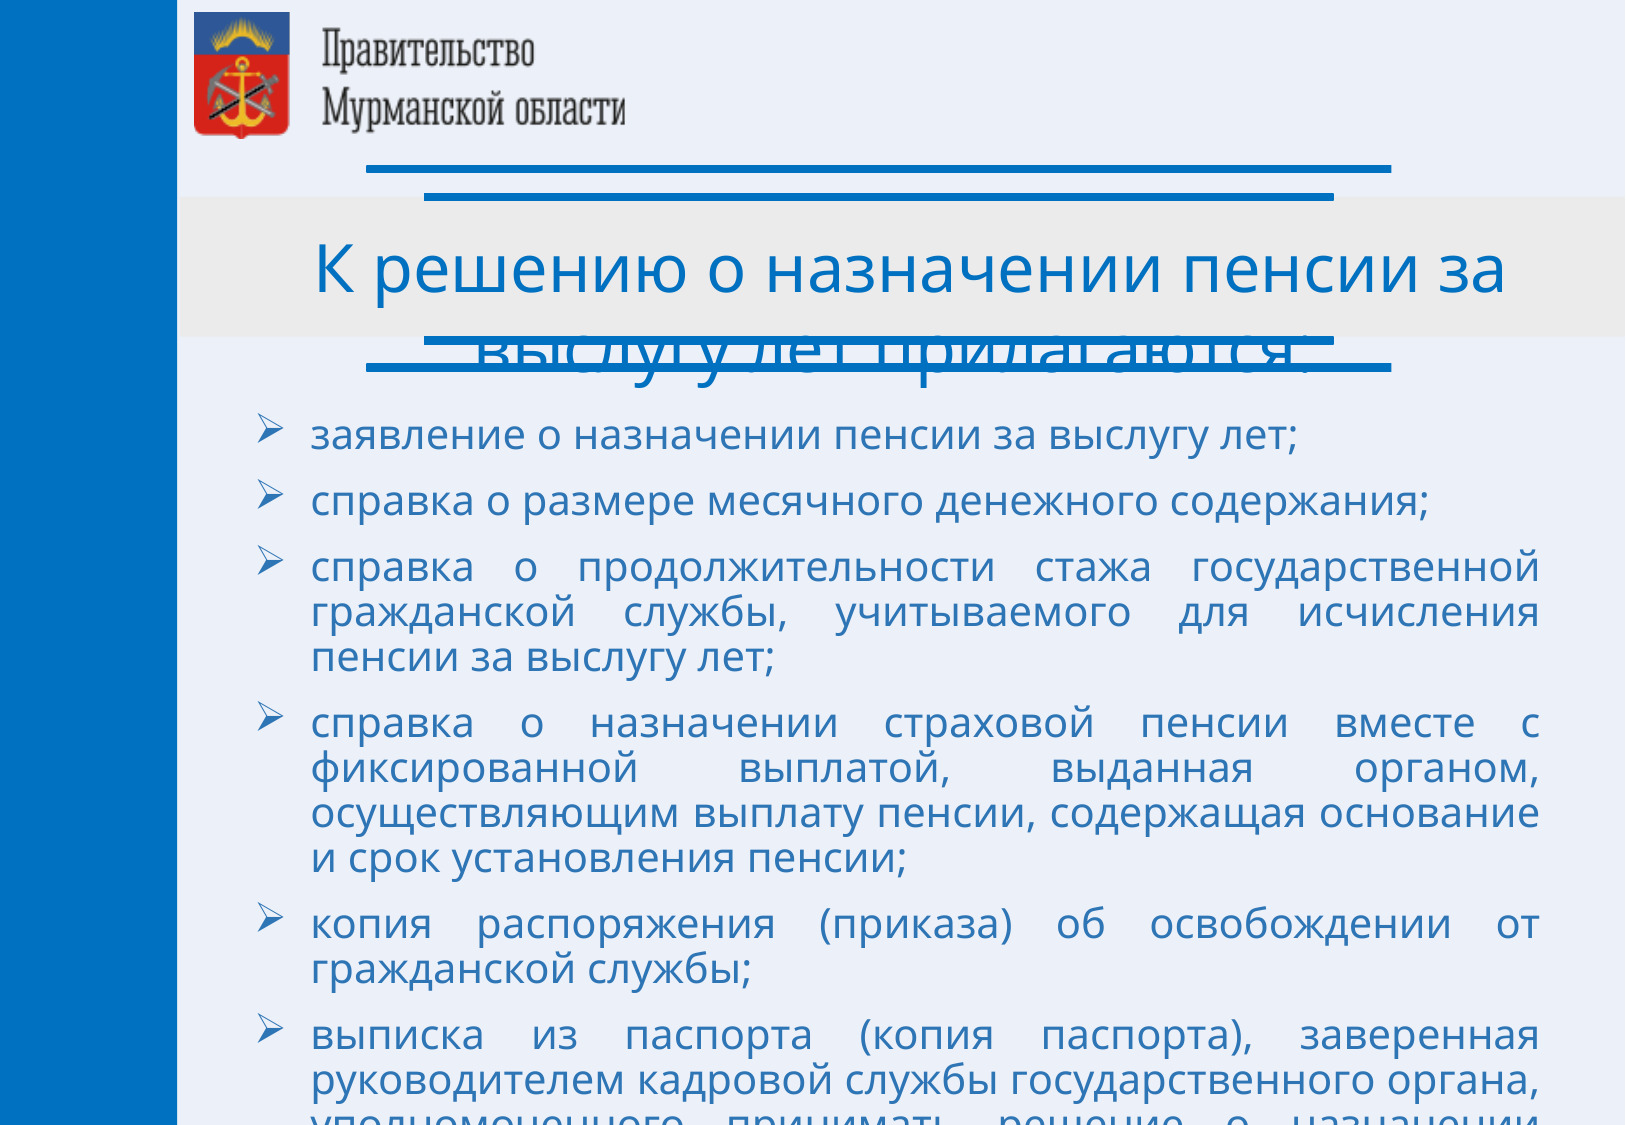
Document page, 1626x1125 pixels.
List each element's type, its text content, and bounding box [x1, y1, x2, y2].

text_box К решению о назначении пенсии за выслугу лет прилагаются: [194, 218, 1625, 394]
text_box [423, 192, 1335, 202]
text_box [179, 196, 1625, 338]
text_box [365, 164, 1392, 174]
text_box [0, 0, 178, 1125]
list заявление о назначении пенсии за выслугу лет; справка о размере месячного денежного содержания; справка о продолжительности стажа государственной гражданской службы, учитываемого для исчисления пенсии за выслугу лет; справка о назначении страховой пенсии вместе с фиксированной выплатой, выданная органом, осуществляющим выплату пенсии, содержащая основание и срок установления пенсии; копия распоряжения (приказа) об освобождении от гражданской службы; выписка из паспорта (копия паспорта), заверенная руководителем кадровой службы государственного органа, уполномоченного принимать решение о назначении пенсии за выслугу лет. [221, 406, 1556, 979]
picture [194, 12, 625, 139]
text_box [423, 336, 1335, 345]
